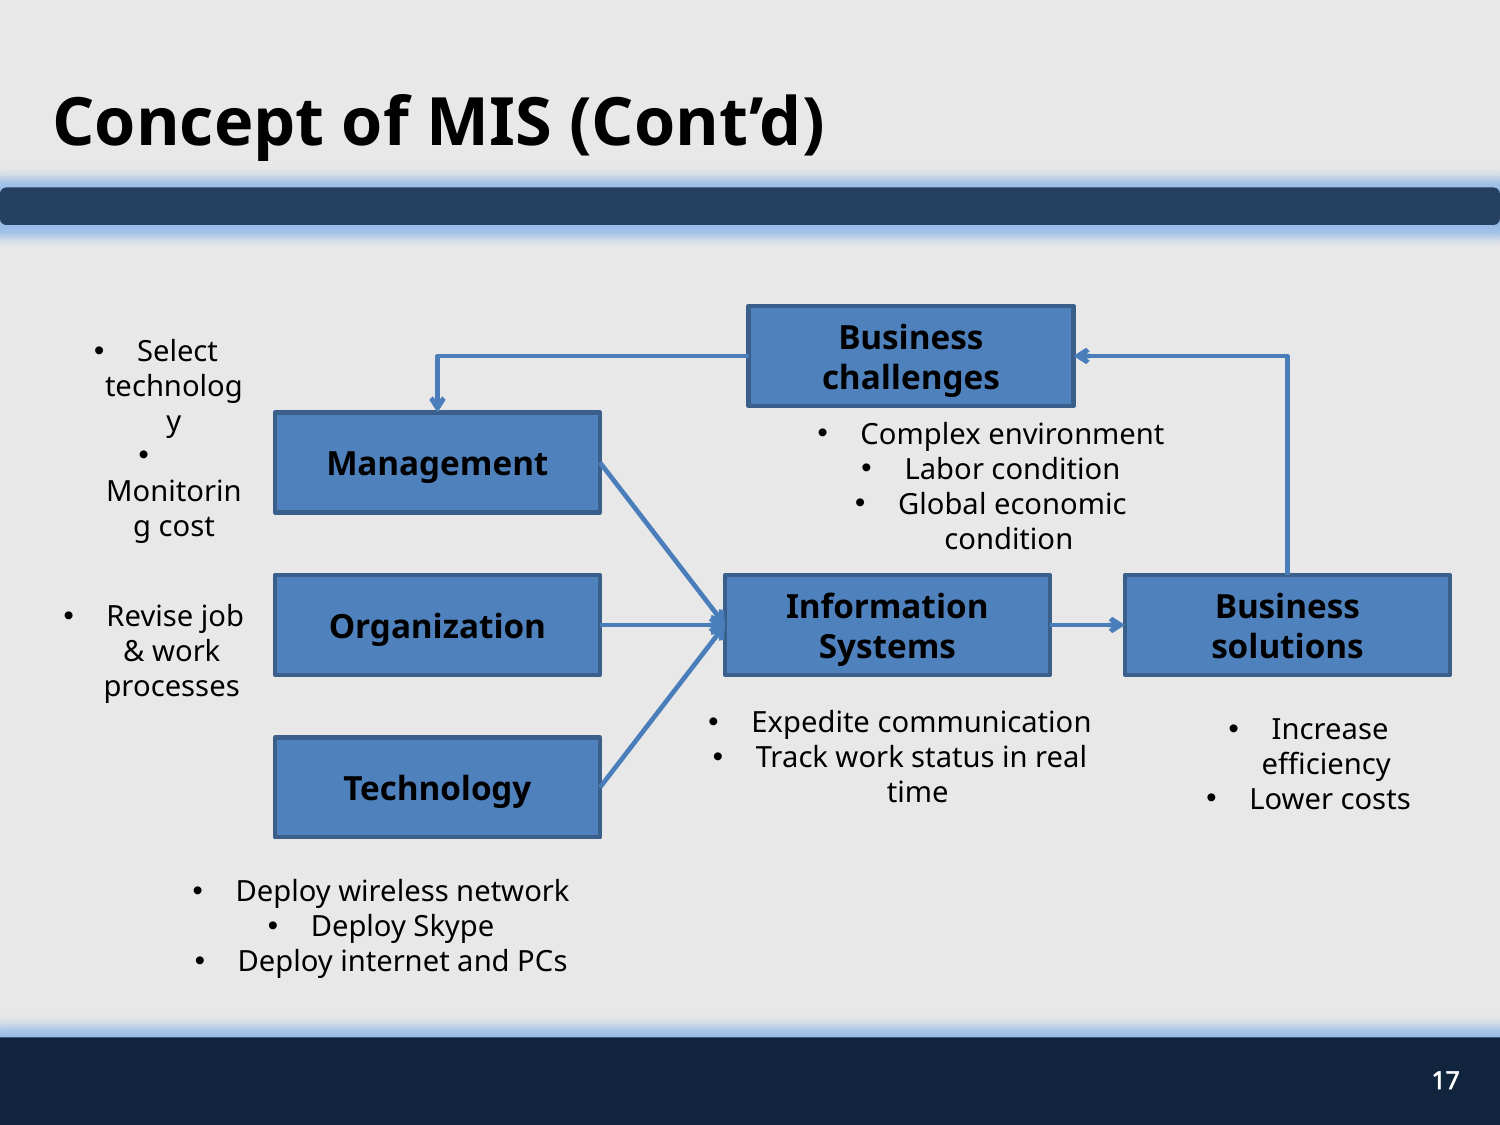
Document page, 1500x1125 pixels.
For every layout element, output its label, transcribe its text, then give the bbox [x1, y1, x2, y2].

title Concept of MIS (Cont’d) [37, 62, 1338, 176]
text_box Management [273, 410, 602, 515]
text_box Deploy wireless network Deploy Skype Deploy internet and PCs [135, 860, 627, 990]
text_box Organization [273, 573, 594, 677]
text_box Revise job & work processes [46, 585, 262, 715]
text_box Technology [273, 735, 602, 839]
text_box Expedite communication Track work status in real time [685, 710, 1115, 802]
text_box Business solutions [1123, 573, 1452, 677]
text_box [1070, 358, 1291, 573]
text_box Select technology Monitoring cost [48, 360, 264, 514]
text_box Complex environment Labor condition Global economic condition [780, 433, 1065, 537]
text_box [437, 355, 749, 413]
text_box Increase efficiency Lower costs [1165, 711, 1452, 815]
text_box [599, 624, 726, 788]
slide_number 17 [1412, 1050, 1475, 1113]
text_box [599, 462, 726, 624]
text_box Business challenges [746, 304, 1076, 408]
text_box Information Systems [729, 573, 1052, 677]
